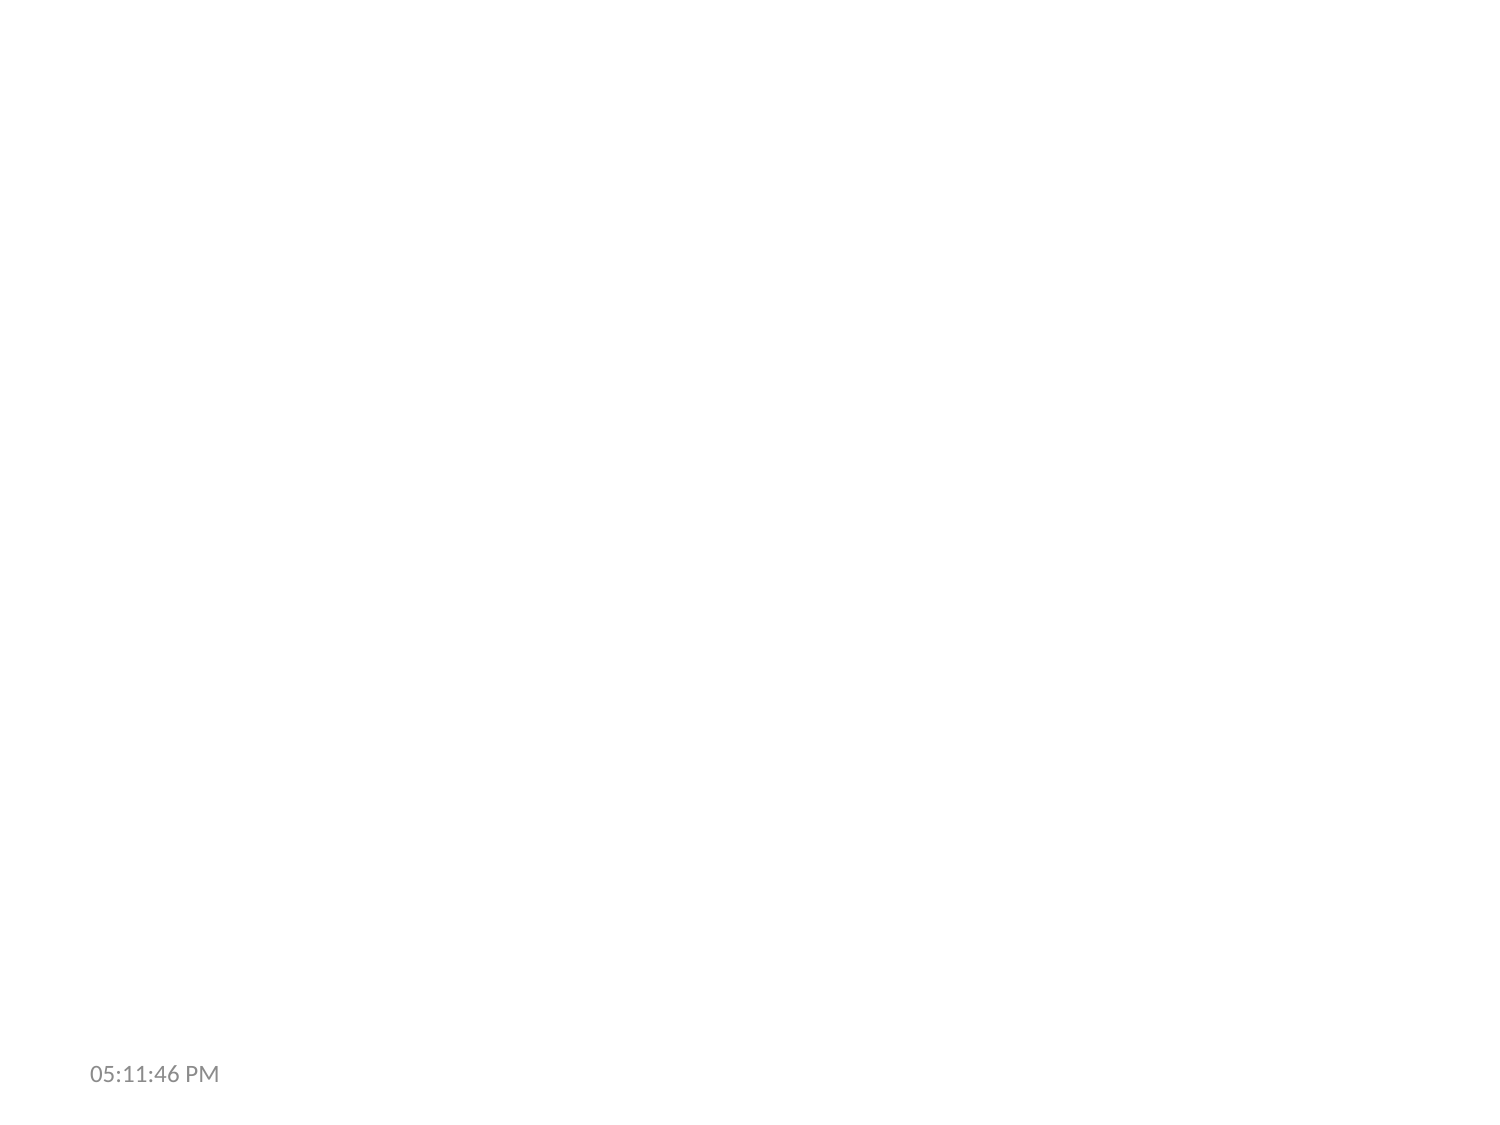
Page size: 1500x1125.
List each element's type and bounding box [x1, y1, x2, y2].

slide_number [75, 1042, 425, 1103]
